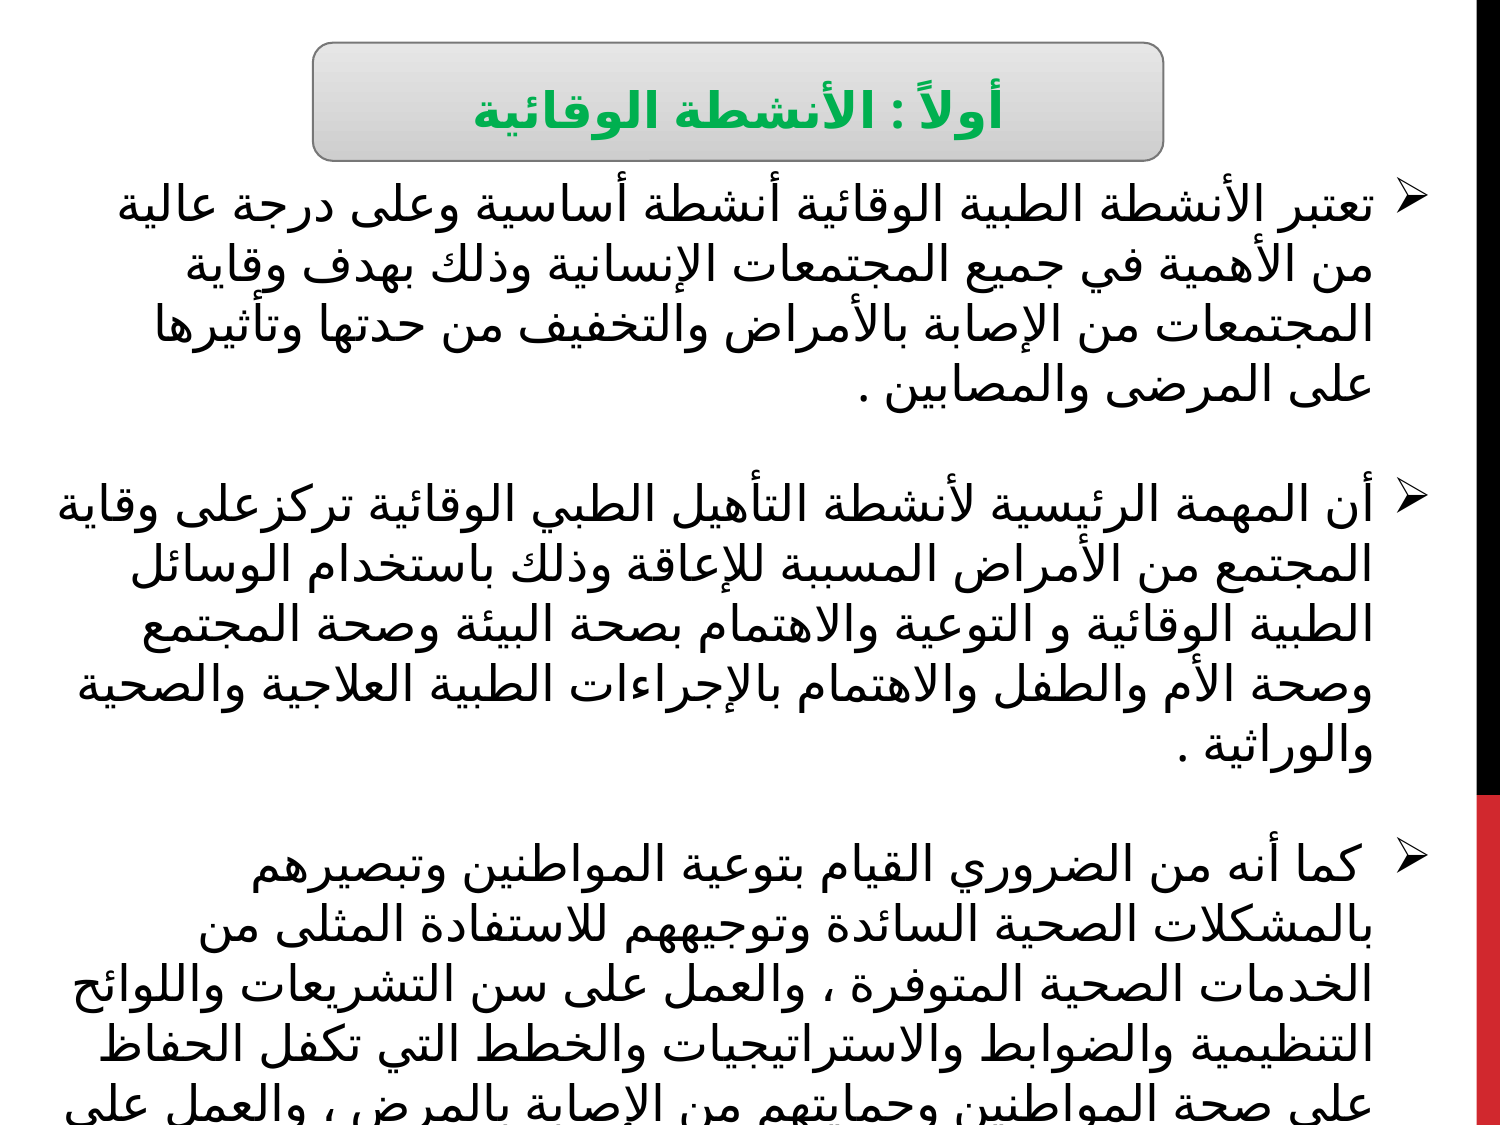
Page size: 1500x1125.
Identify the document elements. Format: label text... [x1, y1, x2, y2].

text_box تعتبر الأنشطة الطبية الوقائية أنشطة أساسية وعلى درجة عالية من الأهمية في جميع المجتمعات الإنسانية وذلك بهدف وقاية المجتمعات من الإصابة بالأمراض والتخفيف من حدتها وتأثيرها على المرضى والمصابين . أن المهمة الرئيسية لأنشطة التأهيل الطبي الوقائية تركزعلى وقاية المجتمع من الأمراض المسببة للإعاقة وذلك باستخدام الوسائل الطبية الوقائية و التوعية والاهتمام بصحة البيئة وصحة المجتمع وصحة الأم والطفل والاهتمام بالإجراءات الطبية العلاجية والصحية والوراثية . كما أنه من الضروري القيام بتوعية المواطنين وتبصيرهم بالمشكلات الصحية السائدة وتوجيههم للاستفادة المثلى من الخدمات الصحية المتوفرة ، والعمل على سن التشريعات واللوائح التنظيمية والضوابط والاستراتيجيات والخطط التي تكفل الحفاظ على صحة المواطنين وحمايتهم من الإصابة بالمرض ، والعمل على توزيع شبكة خدمات الرعاية الصحية وعى جميع المناطق الجغرافية لتصل إلى جميع المواطنين في مواقعهم . [41, 164, 1447, 1125]
text_box [311, 41, 1165, 162]
text_box أولاً : الأنشطة الوقائية [354, 71, 1122, 147]
